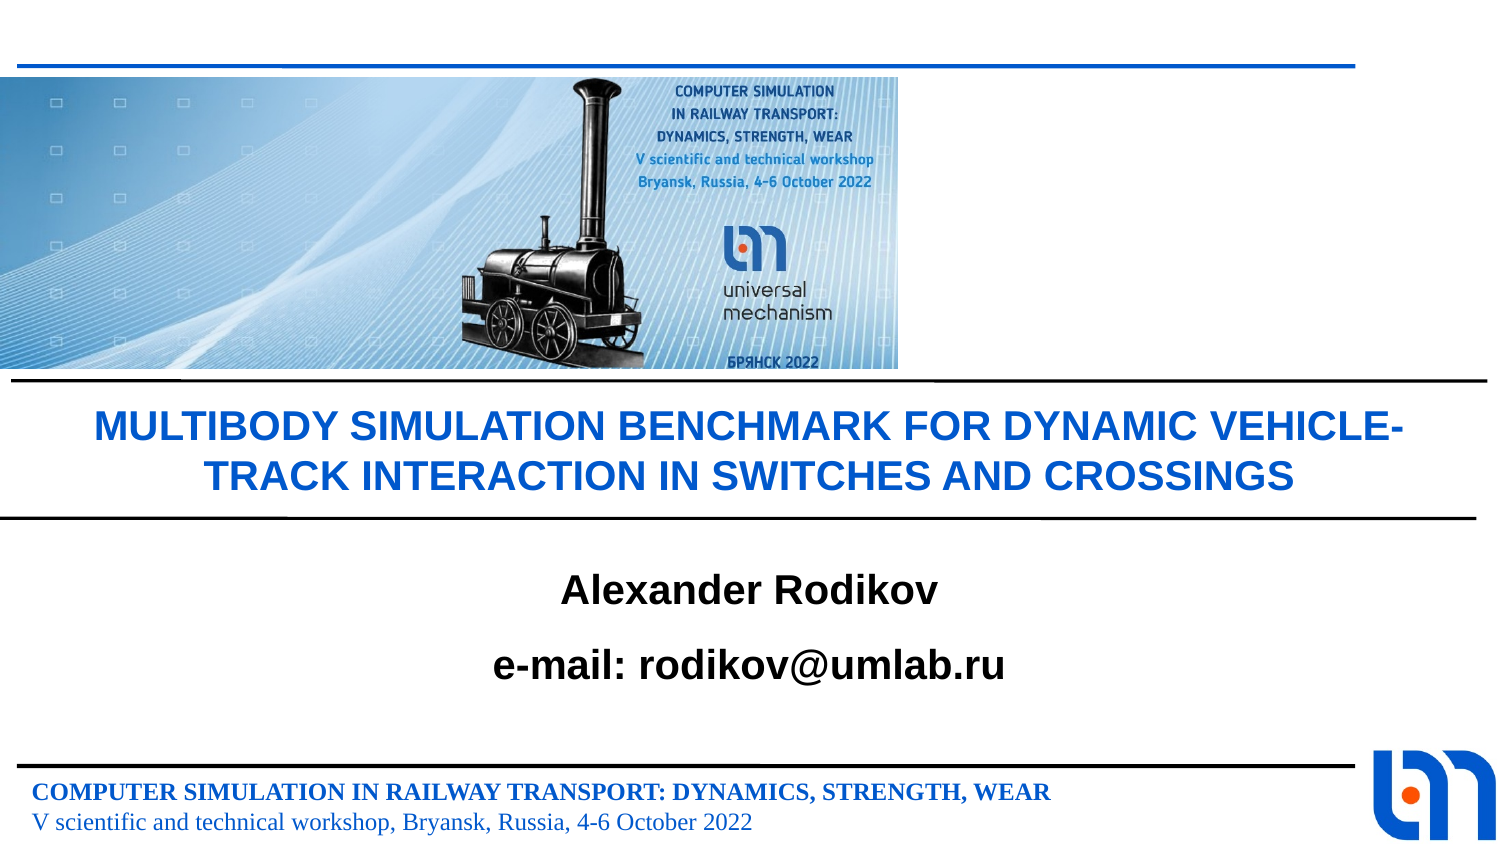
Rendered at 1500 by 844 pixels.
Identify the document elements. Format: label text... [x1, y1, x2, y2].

picture [1369, 744, 1500, 844]
text_box MULTIBODY SIMULATION BENCHMARK FOR DYNAMIC VEHICLE-TRACK INTERACTION IN SWITCHES AND CROSSINGS [11, 391, 1488, 507]
text_box Alexander Rodikov e-mail: rodikov@umlab.ru [181, 530, 1317, 696]
picture [0, 77, 898, 369]
